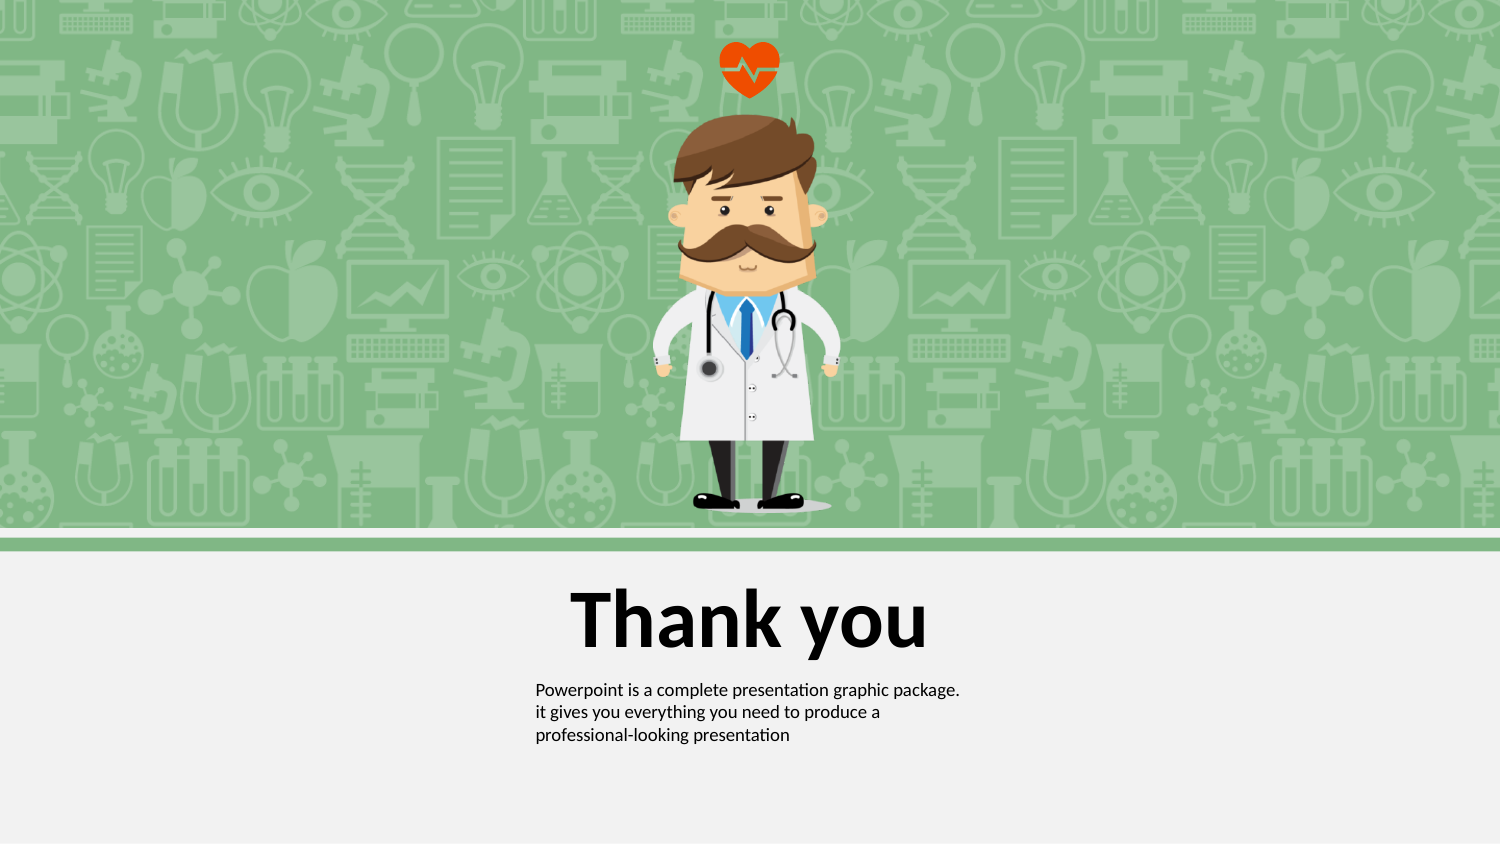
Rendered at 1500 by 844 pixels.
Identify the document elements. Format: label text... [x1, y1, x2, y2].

text_box Powerpoint is a complete presentation graphic package. it gives you everything you need to produce a professional-looking presentation [535, 677, 965, 746]
list Thank you [330, 583, 1170, 671]
picture [0, 0, 1500, 528]
